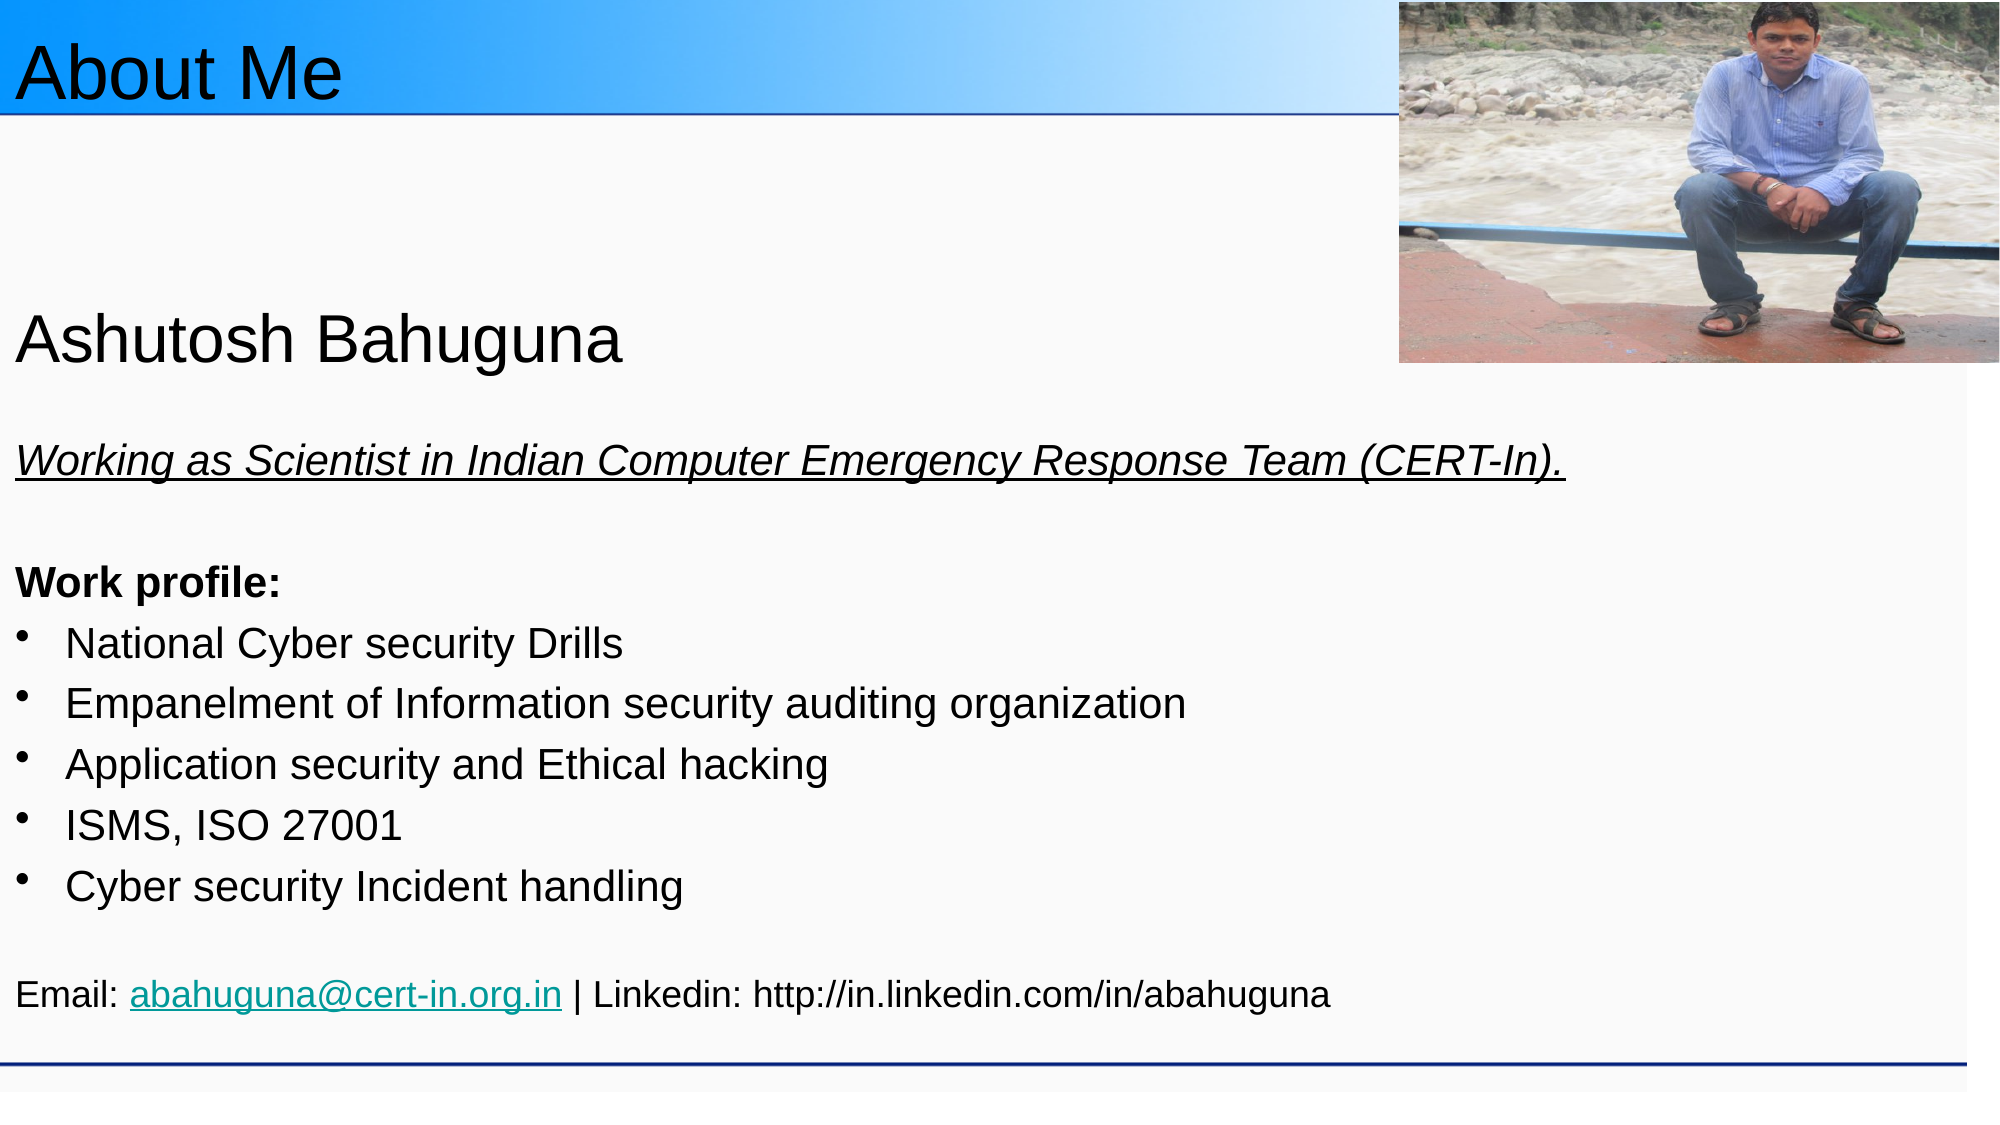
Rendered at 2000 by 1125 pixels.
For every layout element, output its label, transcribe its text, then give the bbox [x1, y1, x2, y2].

title About Me [0, 0, 1400, 138]
picture [0, 0, 2000, 1092]
list Ashutosh Bahuguna Working as Scientist in Indian Computer Emergency Response Team (CERT-In). Work profile: National Cyber security Drills Empanelment of Information security auditing organization Application security and Ethical hacking ISMS, ISO 27001 Cyber security Incident handling Email: abahuguna@cert-in.org.in | Linkedin: http://in.linkedin.com/in/abahuguna [0, 287, 1877, 1061]
